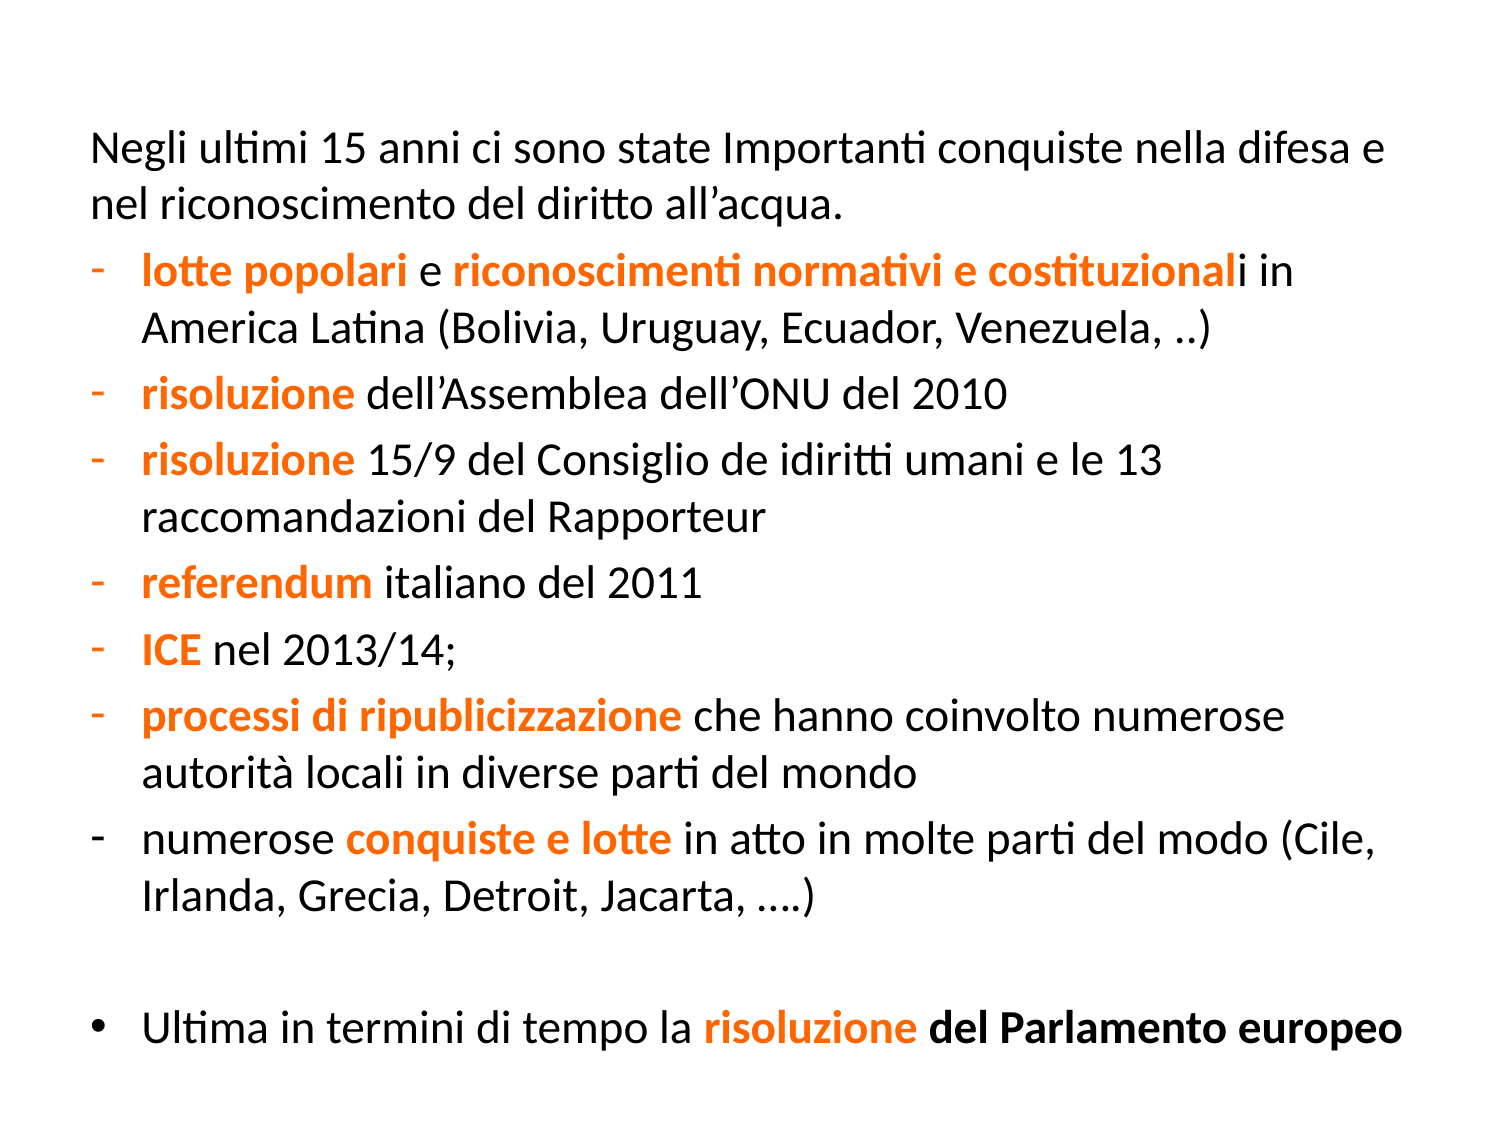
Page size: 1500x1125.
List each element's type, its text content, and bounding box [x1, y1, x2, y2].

list Negli ultimi 15 anni ci sono state Importanti conquiste nella difesa e nel riconoscimento del diritto all’acqua. lotte popolari e riconoscimenti normativi e costituzionali in America Latina (Bolivia, Uruguay, Ecuador, Venezuela, ..) risoluzione dell’Assemblea dell’ONU del 2010 risoluzione 15/9 del Consiglio de idiritti umani e le 13 raccomandazioni del Rapporteur referendum italiano del 2011 ICE nel 2013/14; processi di ripublicizzazione che hanno coinvolto numerose autorità locali in diverse parti del mondo numerose conquiste e lotte in atto in molte parti del modo (Cile, Irlanda, Grecia, Detroit, Jacarta, ….) Ultima in termini di tempo la risoluzione del Parlamento europeo [75, 108, 1425, 1075]
